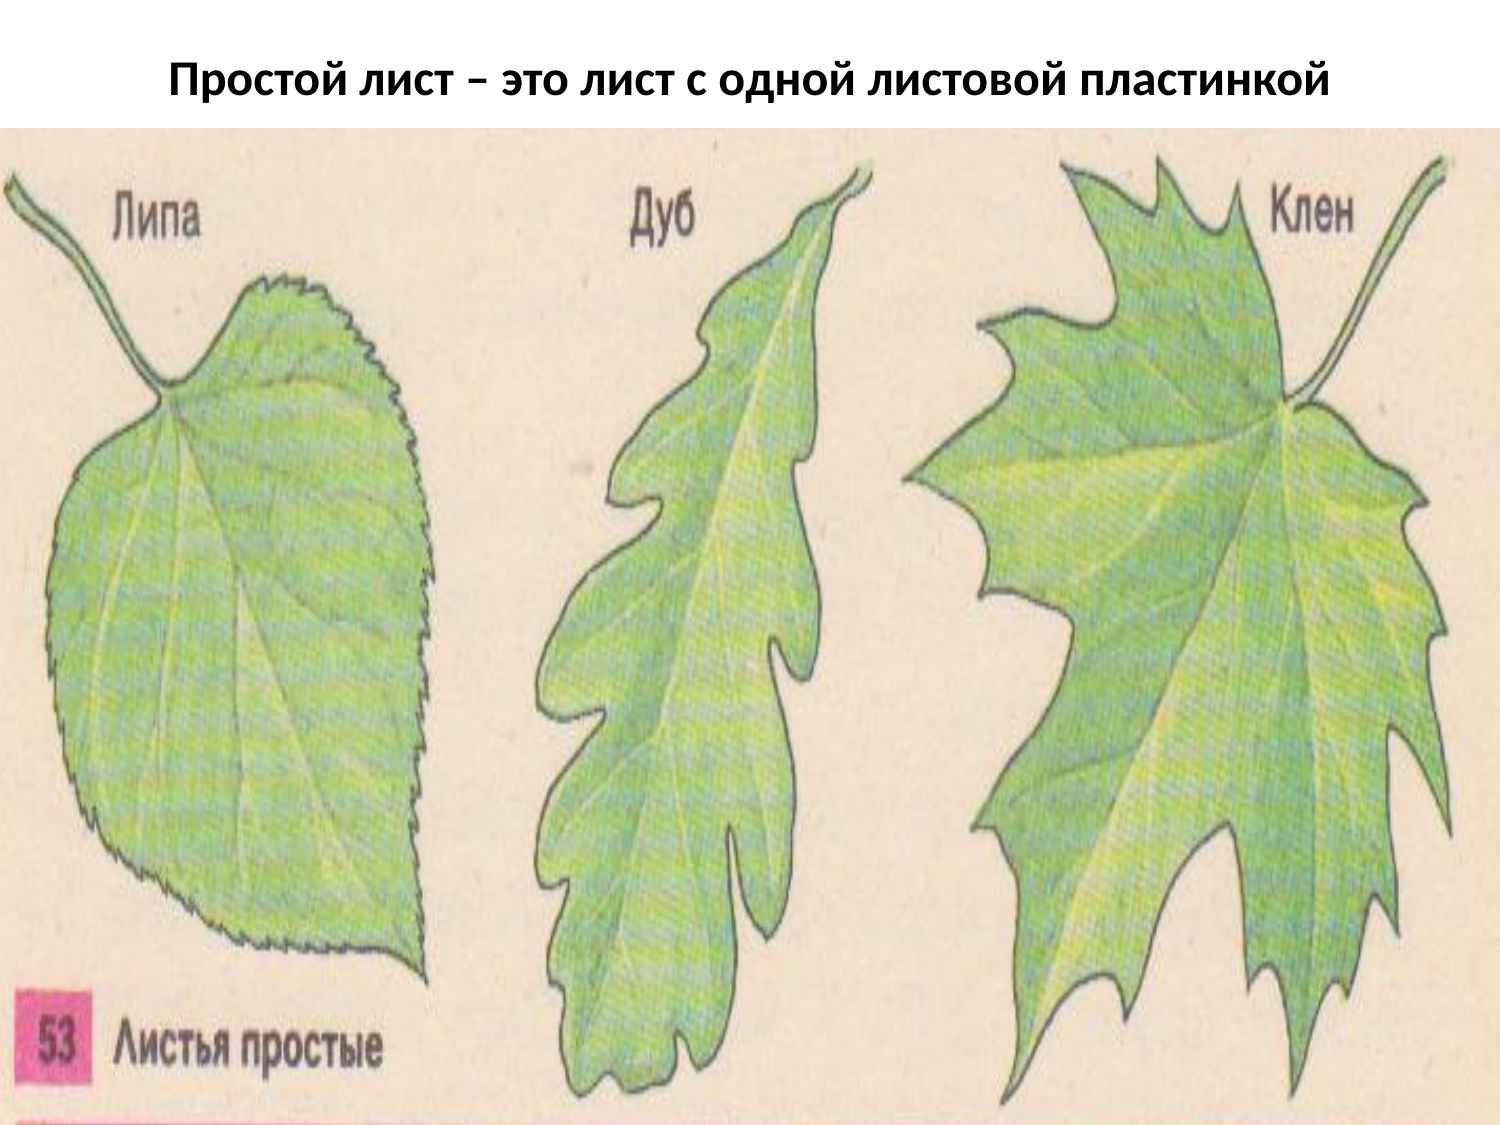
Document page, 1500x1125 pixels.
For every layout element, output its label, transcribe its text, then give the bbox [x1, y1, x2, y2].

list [0, 128, 1500, 1125]
title Простой лист – это лист с одной листовой пластинкой [75, 0, 1425, 127]
